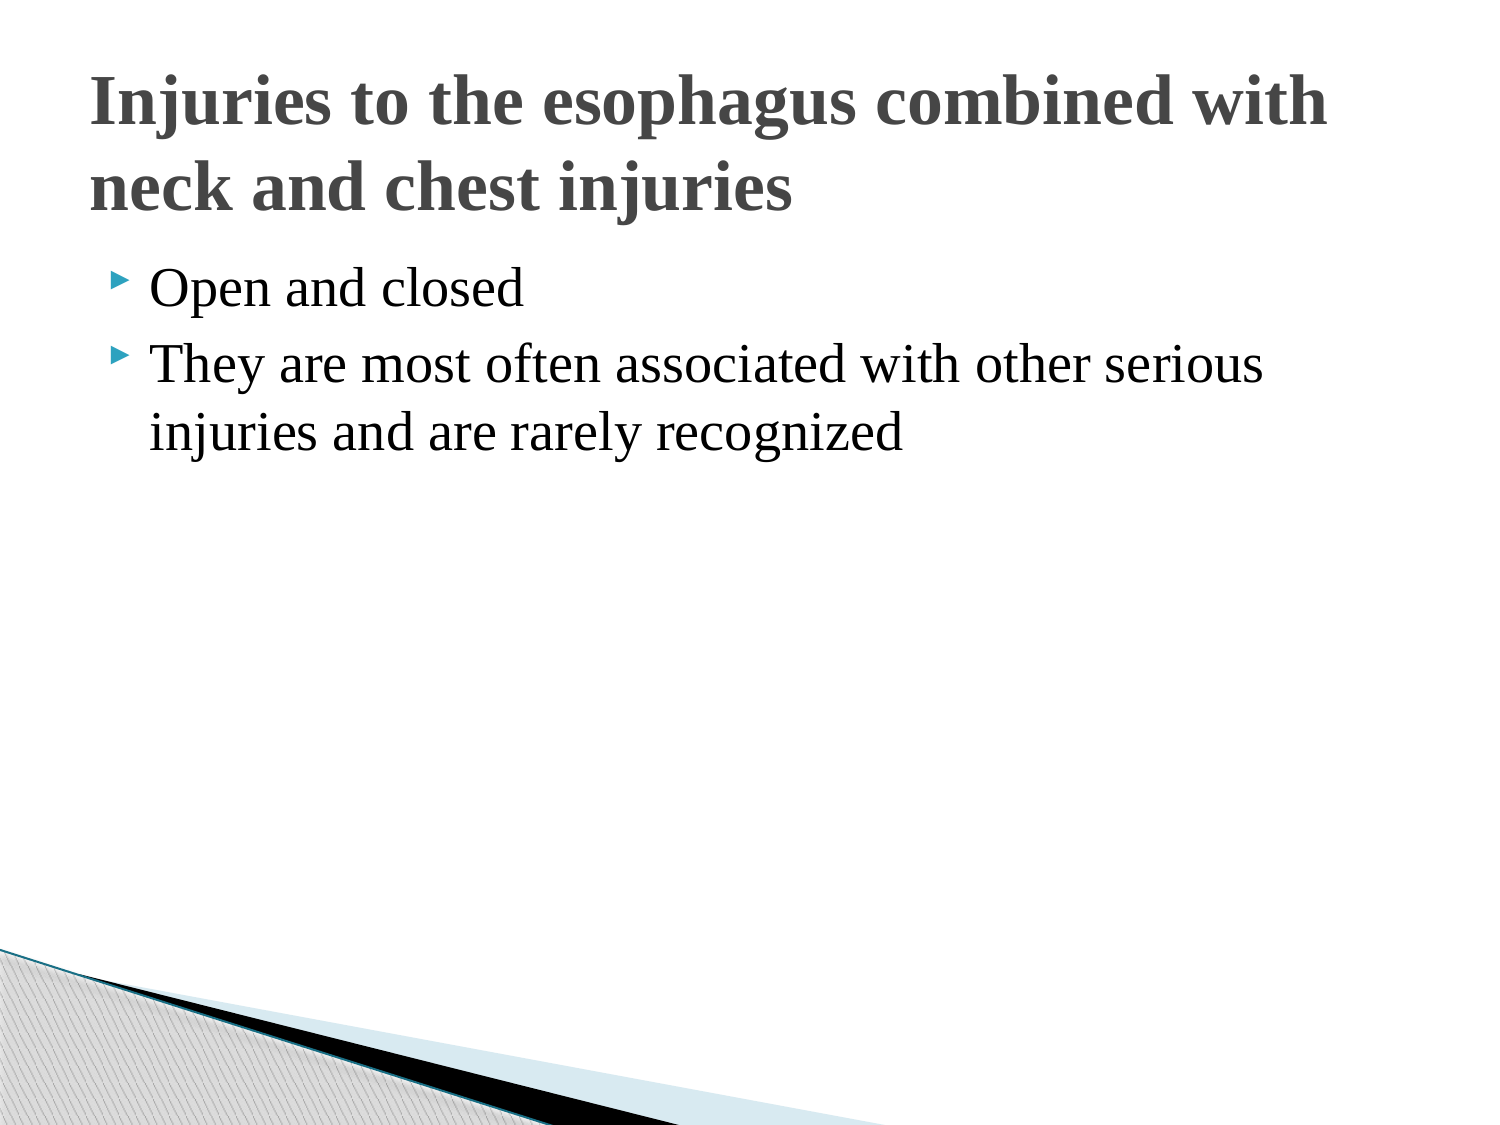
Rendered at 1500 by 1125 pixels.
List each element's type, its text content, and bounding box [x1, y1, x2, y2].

list Open and closed They are most often associated with other serious injuries and are rarely recognized [75, 243, 1425, 986]
title Injuries to the esophagus combined with neck and chest injuries [75, 45, 1425, 233]
